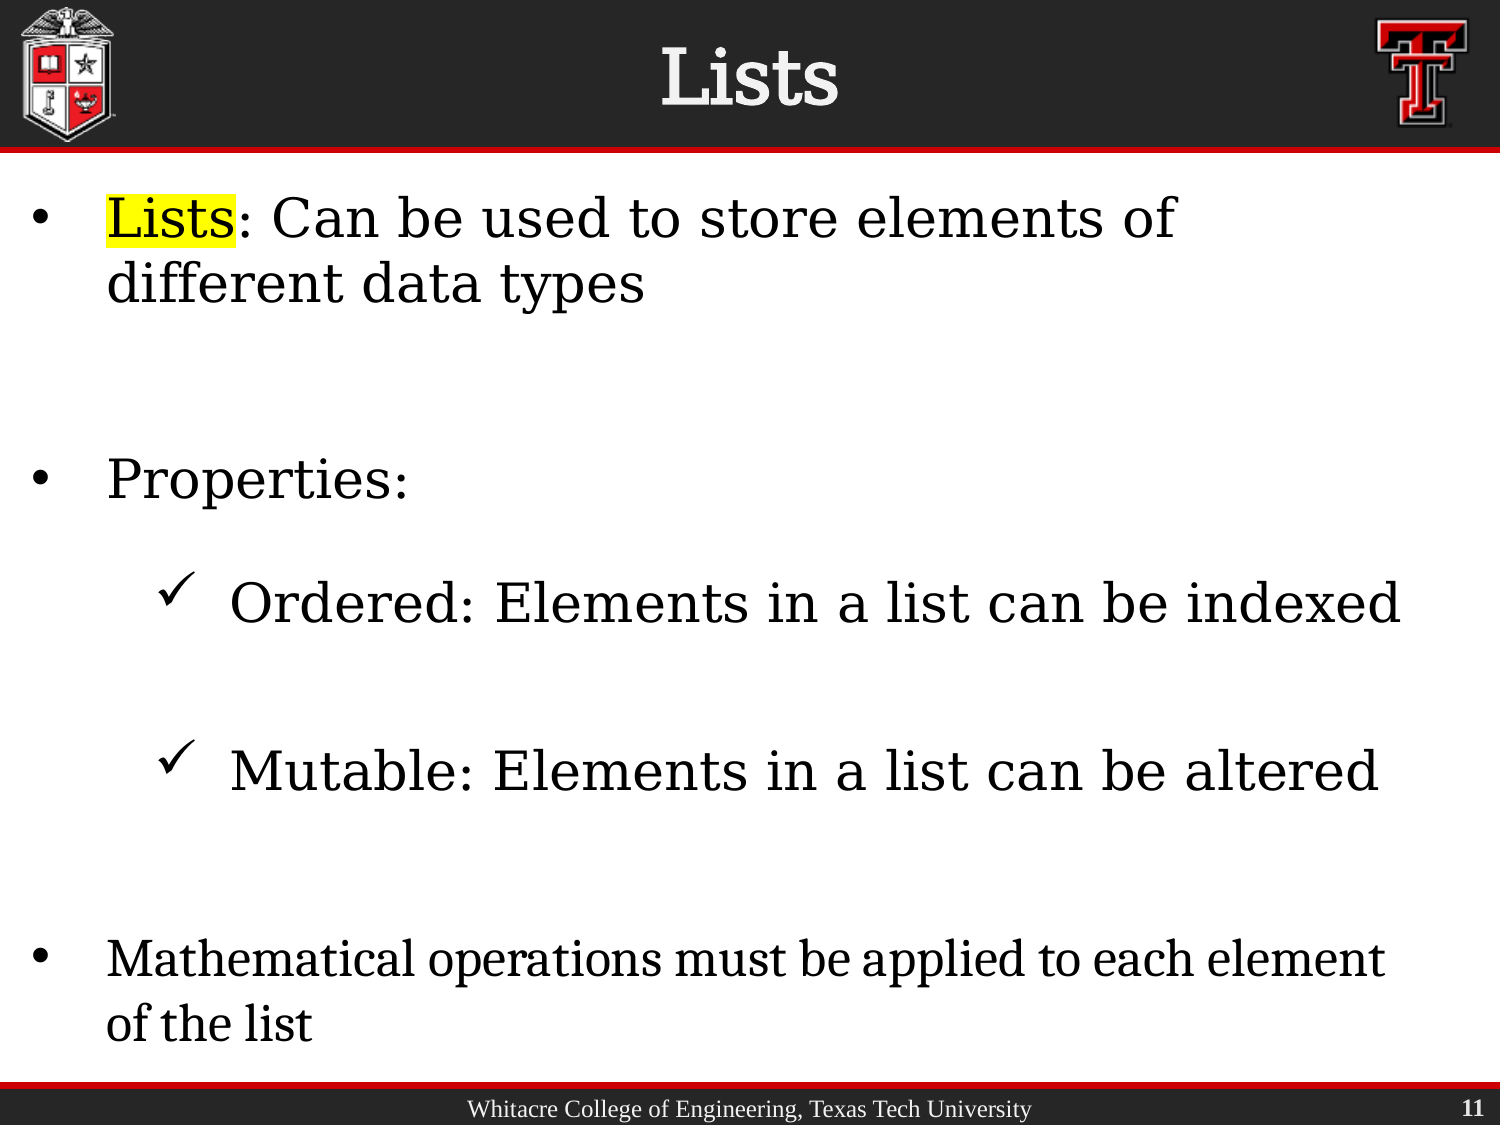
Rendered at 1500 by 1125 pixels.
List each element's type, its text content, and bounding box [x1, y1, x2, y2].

picture [21, 7, 116, 142]
title Lists [151, 6, 1349, 141]
text_box Mutable: Elements in a list can be altered [139, 729, 1447, 809]
text_box Lists: Can be used to store elements of different data types [16, 175, 1447, 321]
text_box Mathematical operations must be applied to each element of the list [16, 915, 1447, 1125]
slide_number 11 [1447, 1086, 1500, 1125]
text_box Ordered: Elements in a list can be indexed [139, 561, 1447, 641]
text_box Properties: [16, 437, 1324, 517]
picture [1373, 14, 1472, 128]
